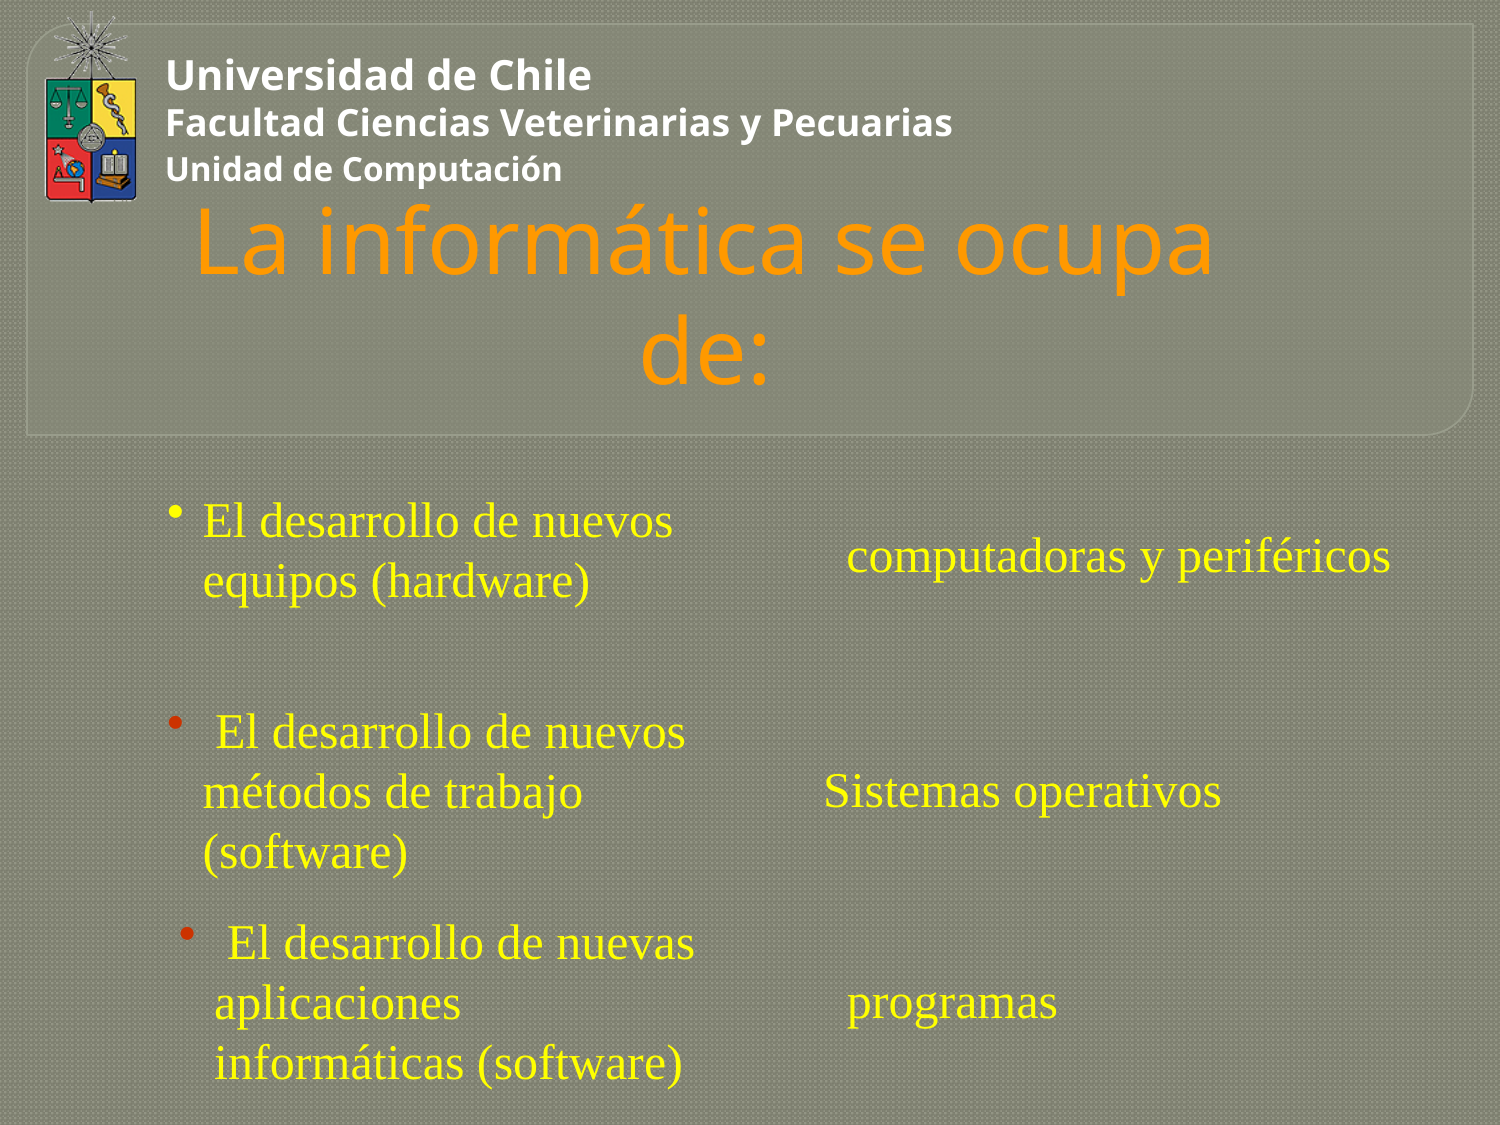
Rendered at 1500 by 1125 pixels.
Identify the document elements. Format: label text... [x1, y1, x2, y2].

text_box El desarrollo de nuevos equipos (hardware) [152, 480, 703, 616]
text_box La informática se ocupa de: [105, 199, 1306, 387]
text_box computadoras y periféricos [831, 515, 1407, 591]
text_box El desarrollo de nuevas aplicaciones informáticas (software) [164, 902, 730, 1098]
text_box Sistemas operativos [808, 749, 1238, 825]
picture [41, 11, 142, 208]
text_box programas [832, 960, 1074, 1036]
text_box El desarrollo de nuevos métodos de trabajo (software) [152, 691, 753, 887]
